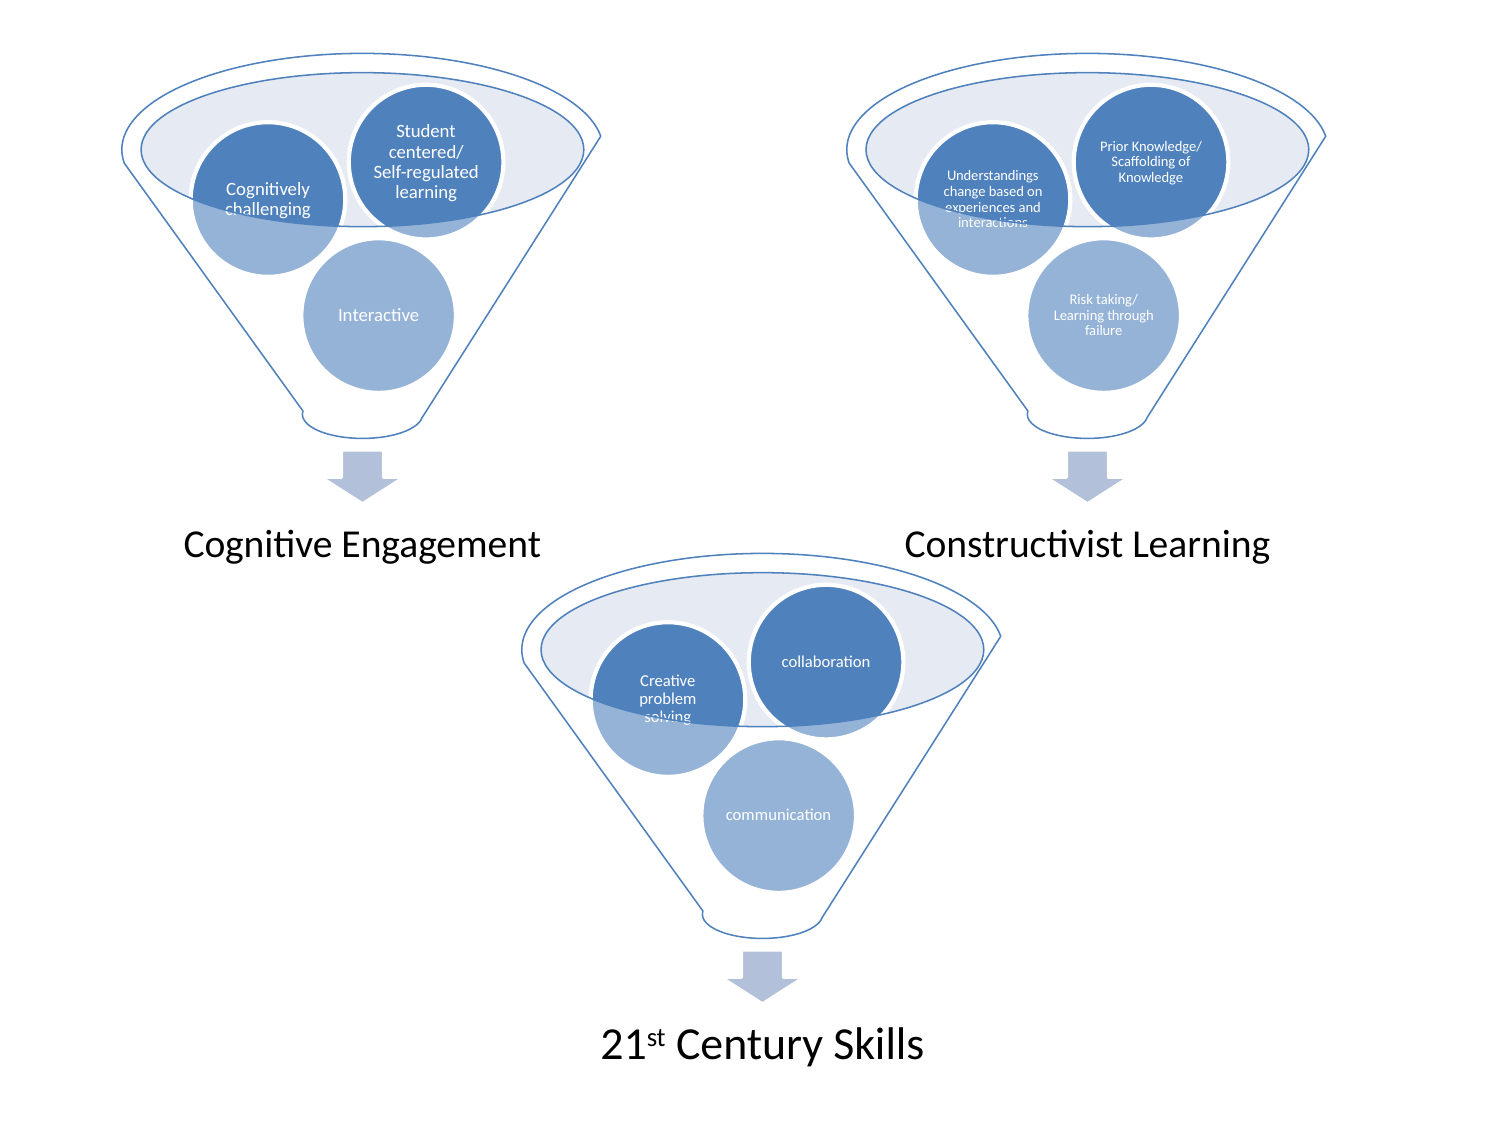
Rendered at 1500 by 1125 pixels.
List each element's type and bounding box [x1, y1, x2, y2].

text_box [399, 549, 1126, 1101]
text_box [724, 49, 1451, 601]
text_box [0, 49, 723, 601]
